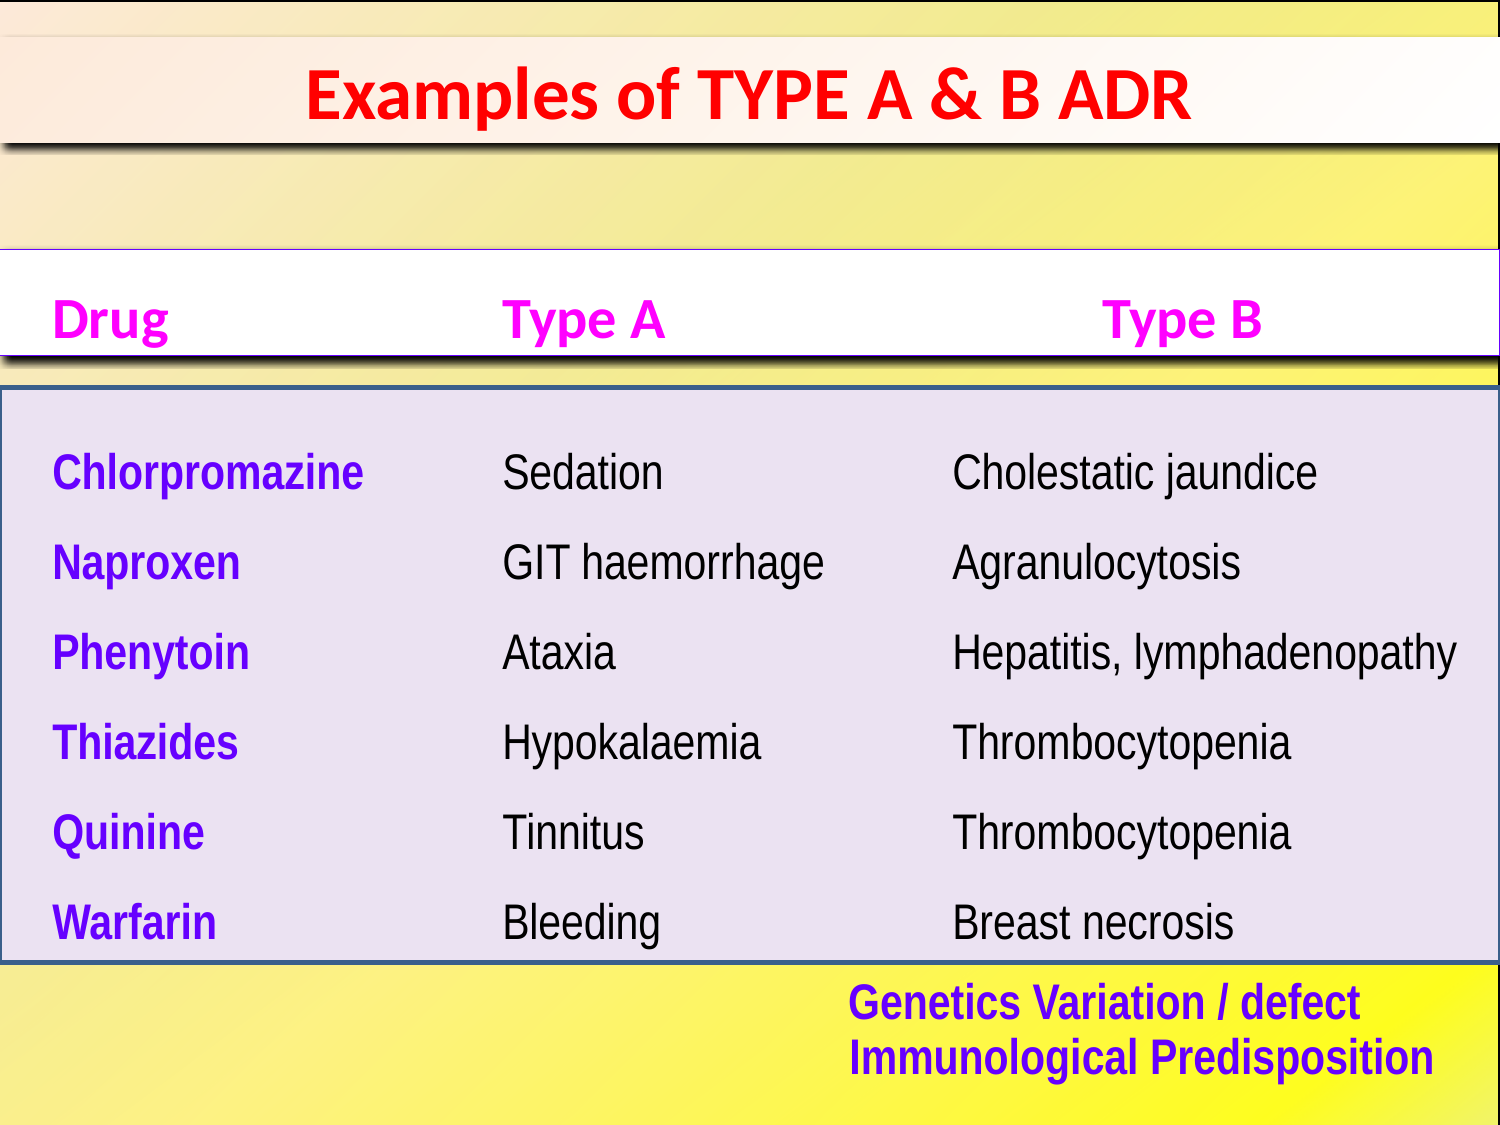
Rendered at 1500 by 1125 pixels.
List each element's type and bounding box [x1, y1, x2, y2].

text_box [0, 976, 1500, 1125]
text_box [0, 0, 1500, 236]
text_box [0, 237, 1500, 969]
